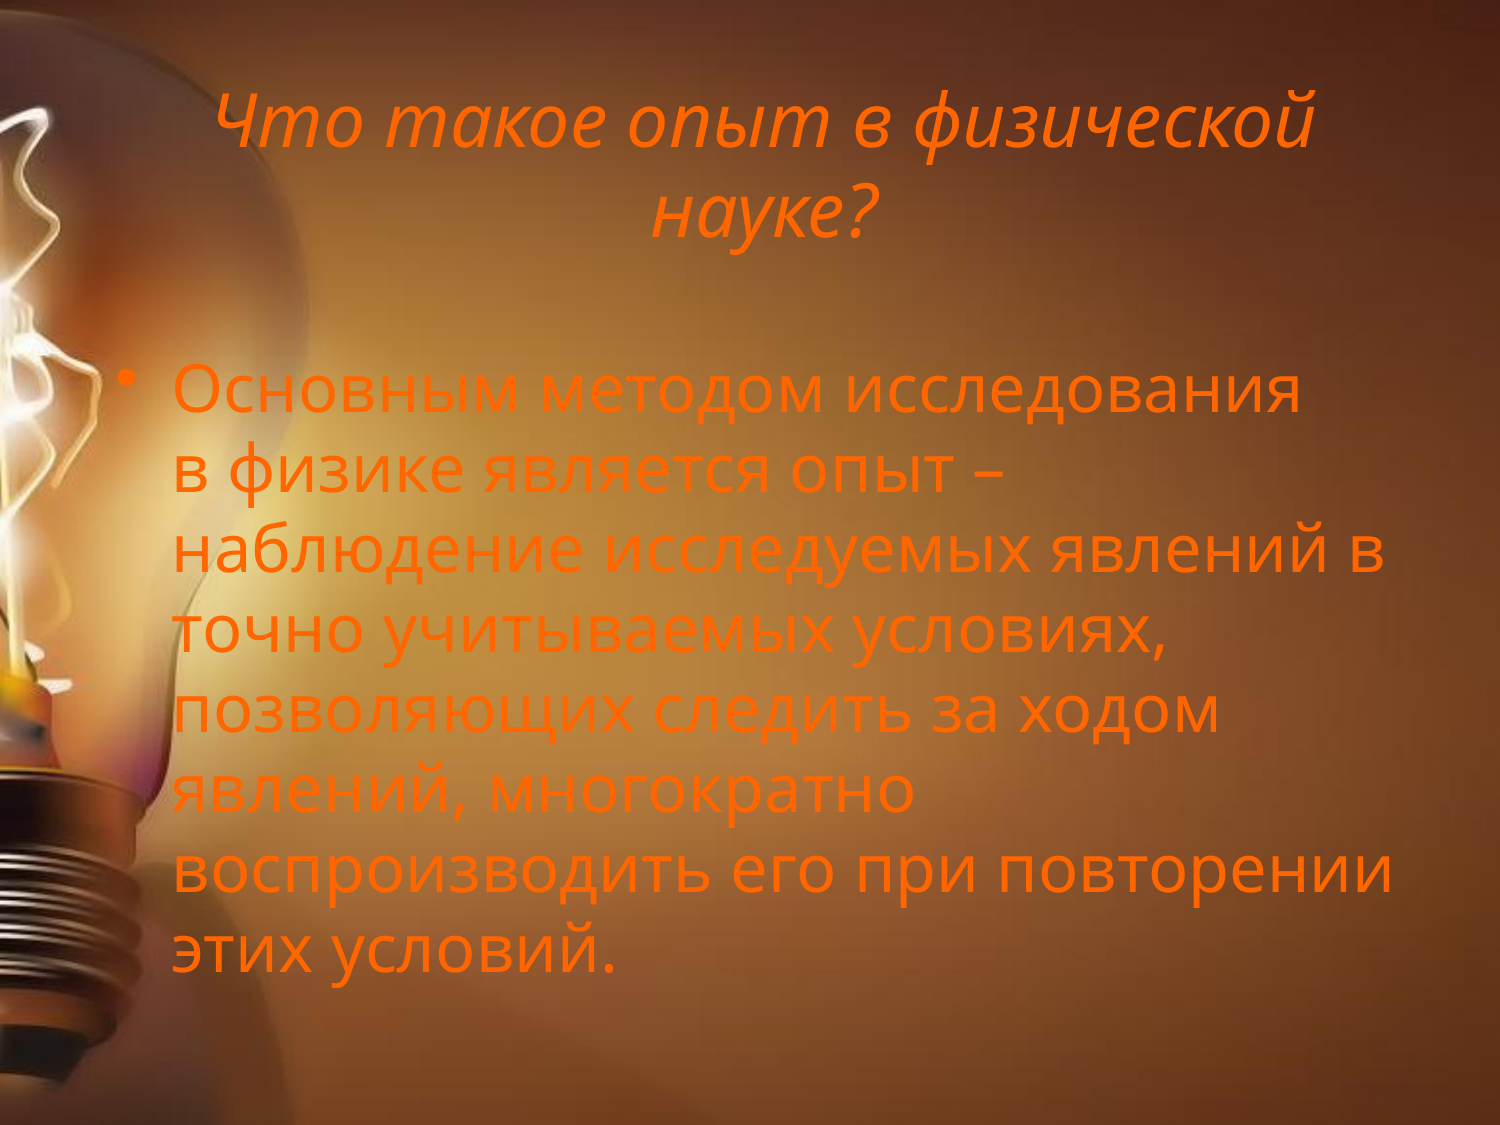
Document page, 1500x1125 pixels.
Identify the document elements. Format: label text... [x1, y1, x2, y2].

list Основным методом исследования в физике является опыт – наблюдение исследуемых явлений в точно учитываемых условиях, позволяющих следить за ходом явлений, многократно воспроизводить его при повторении этих условий. [100, 337, 1451, 946]
title Что такое опыт в физической науке? [76, 44, 1451, 280]
picture [0, 0, 1500, 1125]
